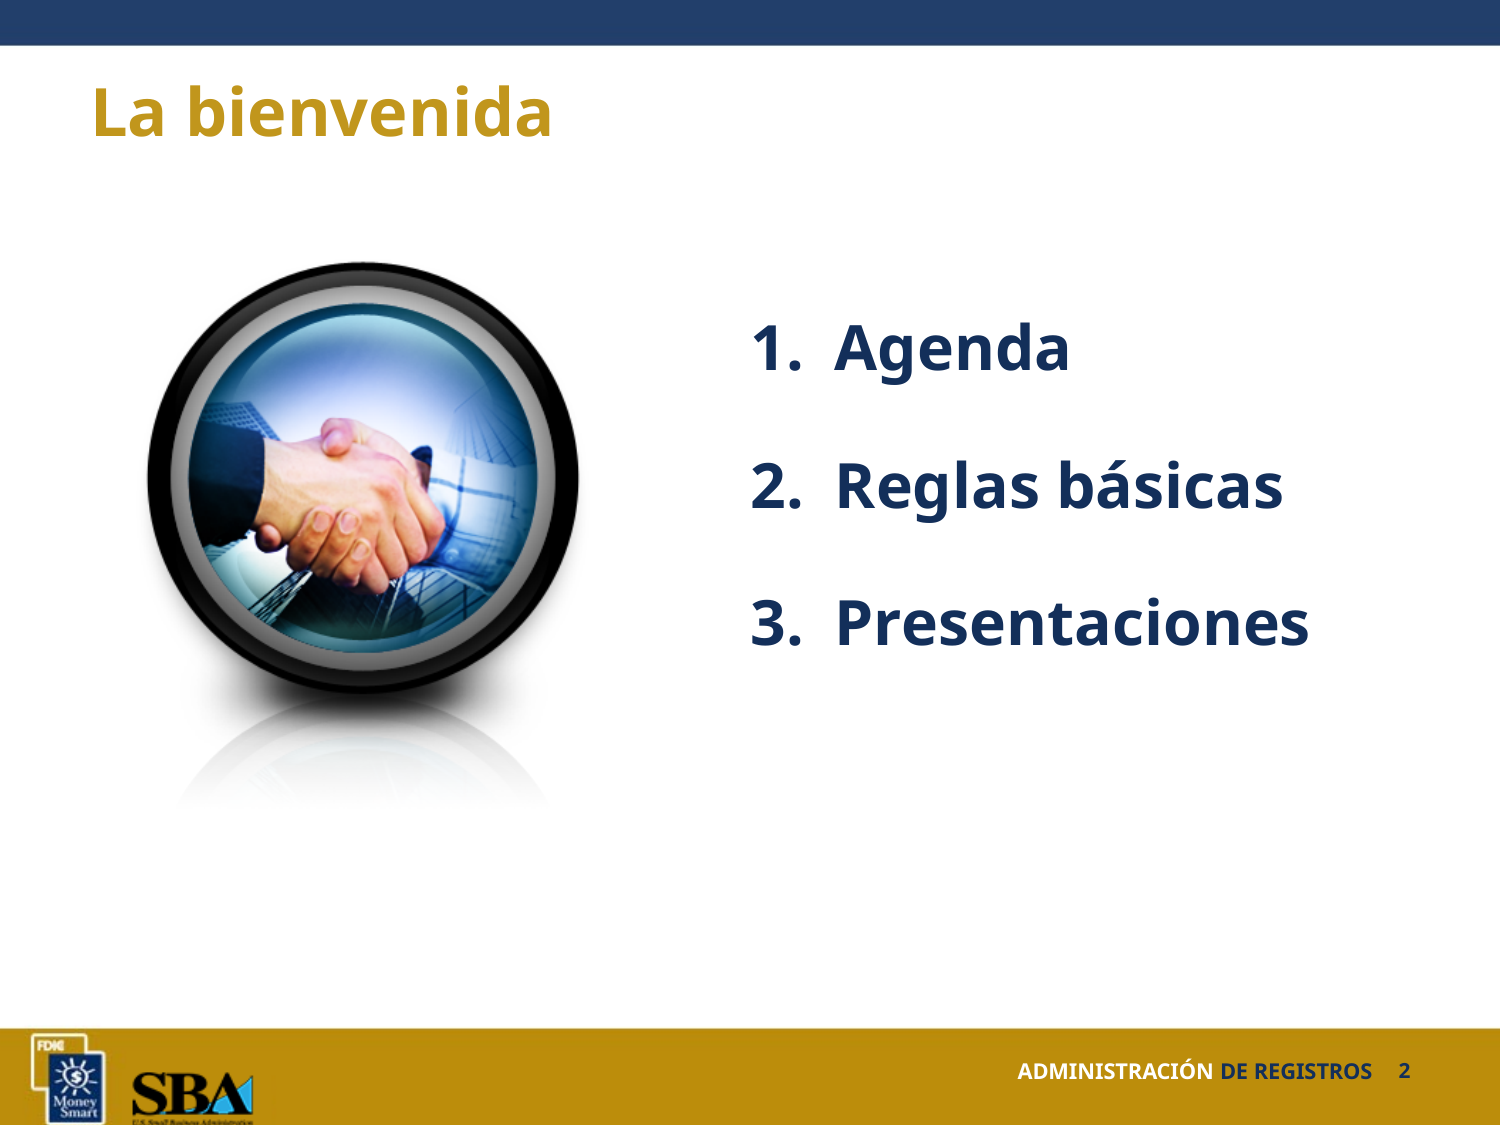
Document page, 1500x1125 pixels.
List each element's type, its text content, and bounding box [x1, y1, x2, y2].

picture [0, 0, 1500, 1125]
list Agenda Reglas básicas Presentaciones [735, 132, 1434, 834]
title La bienvenida [74, 62, 1426, 163]
